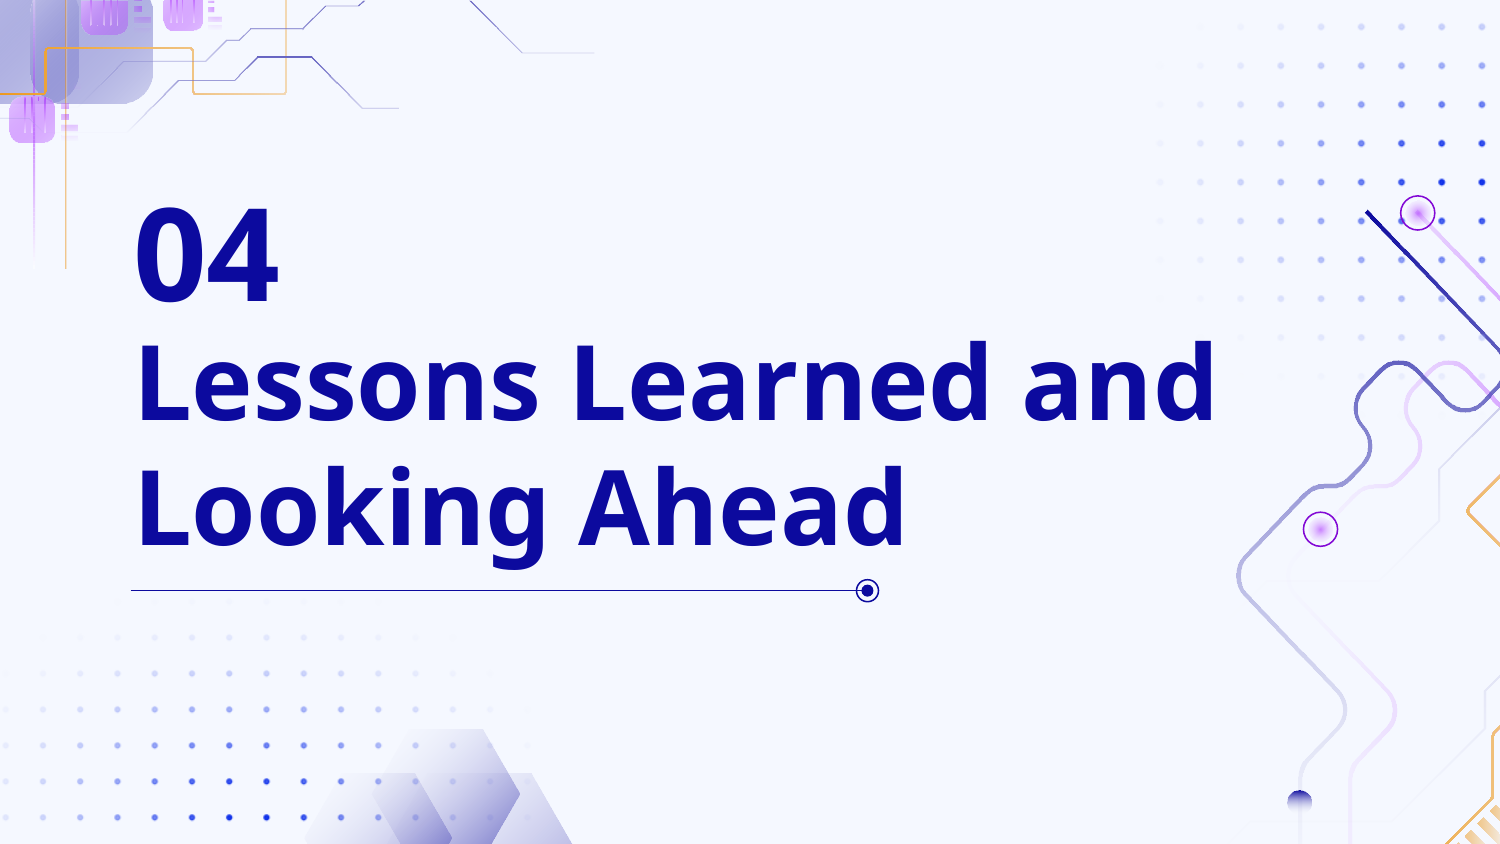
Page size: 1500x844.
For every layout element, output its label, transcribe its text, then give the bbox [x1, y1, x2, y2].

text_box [0, 549, 583, 844]
title 04 [118, 168, 398, 332]
title Lessons Learned and Looking Ahead [118, 371, 1123, 510]
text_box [130, 579, 879, 602]
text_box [1128, 0, 1500, 844]
